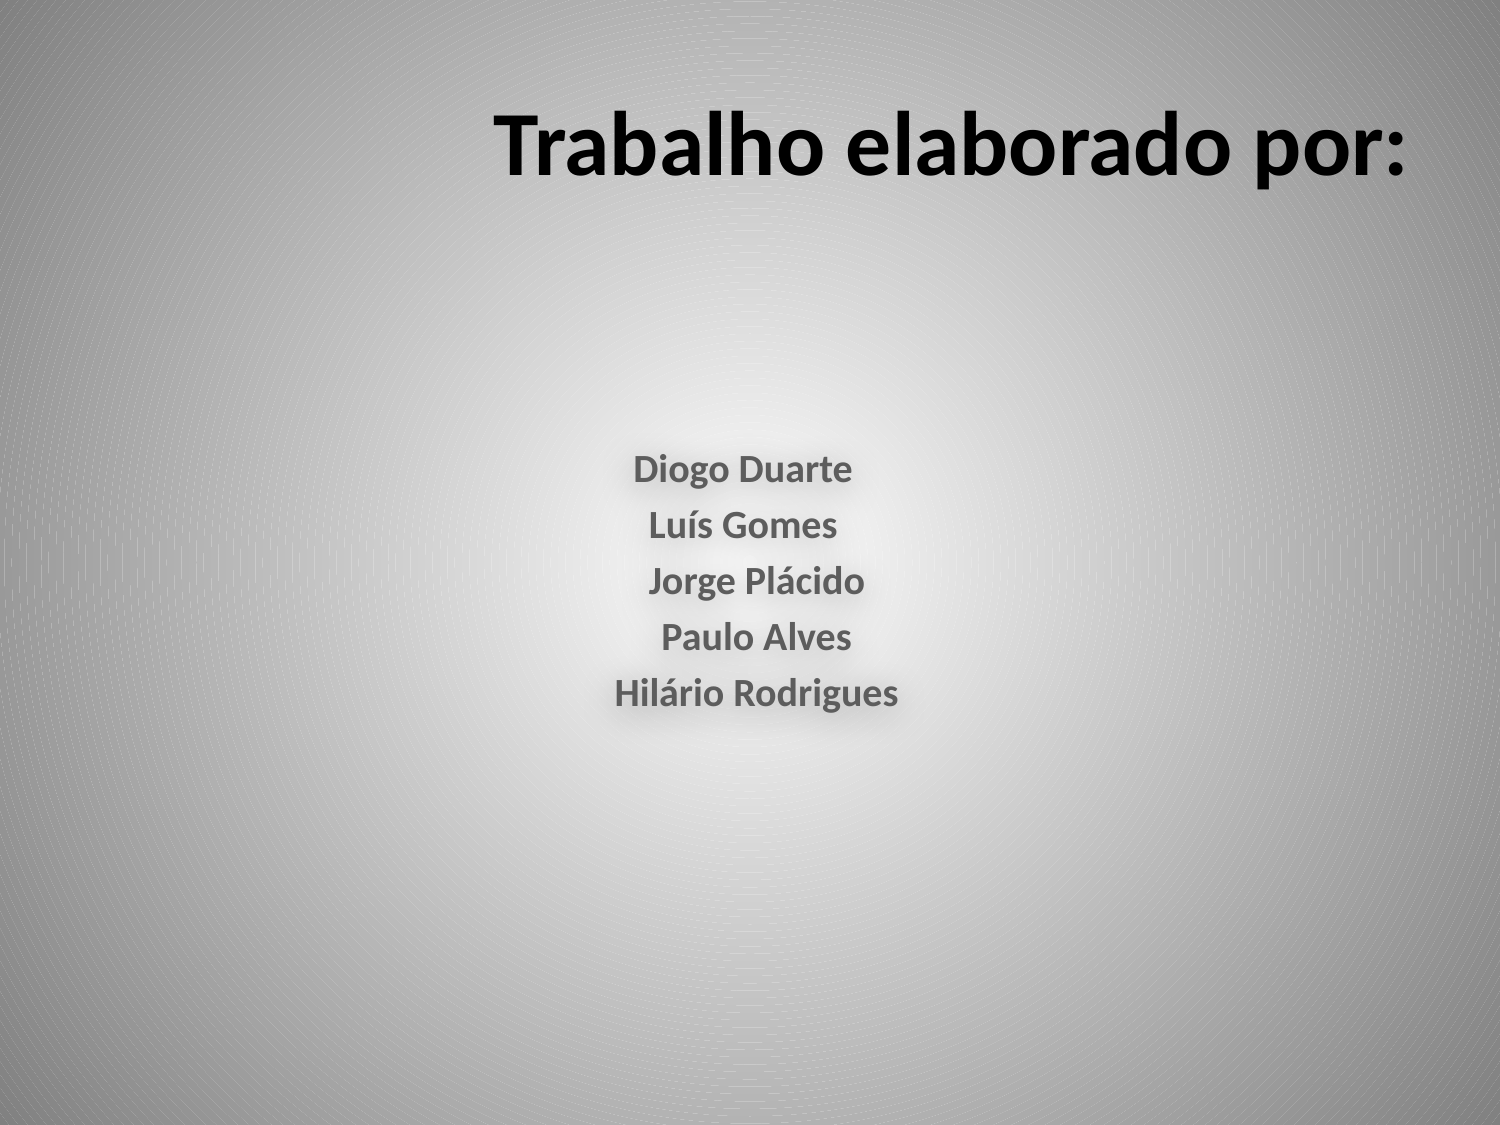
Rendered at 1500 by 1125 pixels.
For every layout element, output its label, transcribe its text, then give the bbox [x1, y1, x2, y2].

text_box Diogo Duarte Luís Gomes Jorge Plácido Paulo Alves Hilário Rodrigues [218, 434, 1269, 723]
text_box Trabalho elaborado por: [74, 45, 1425, 233]
